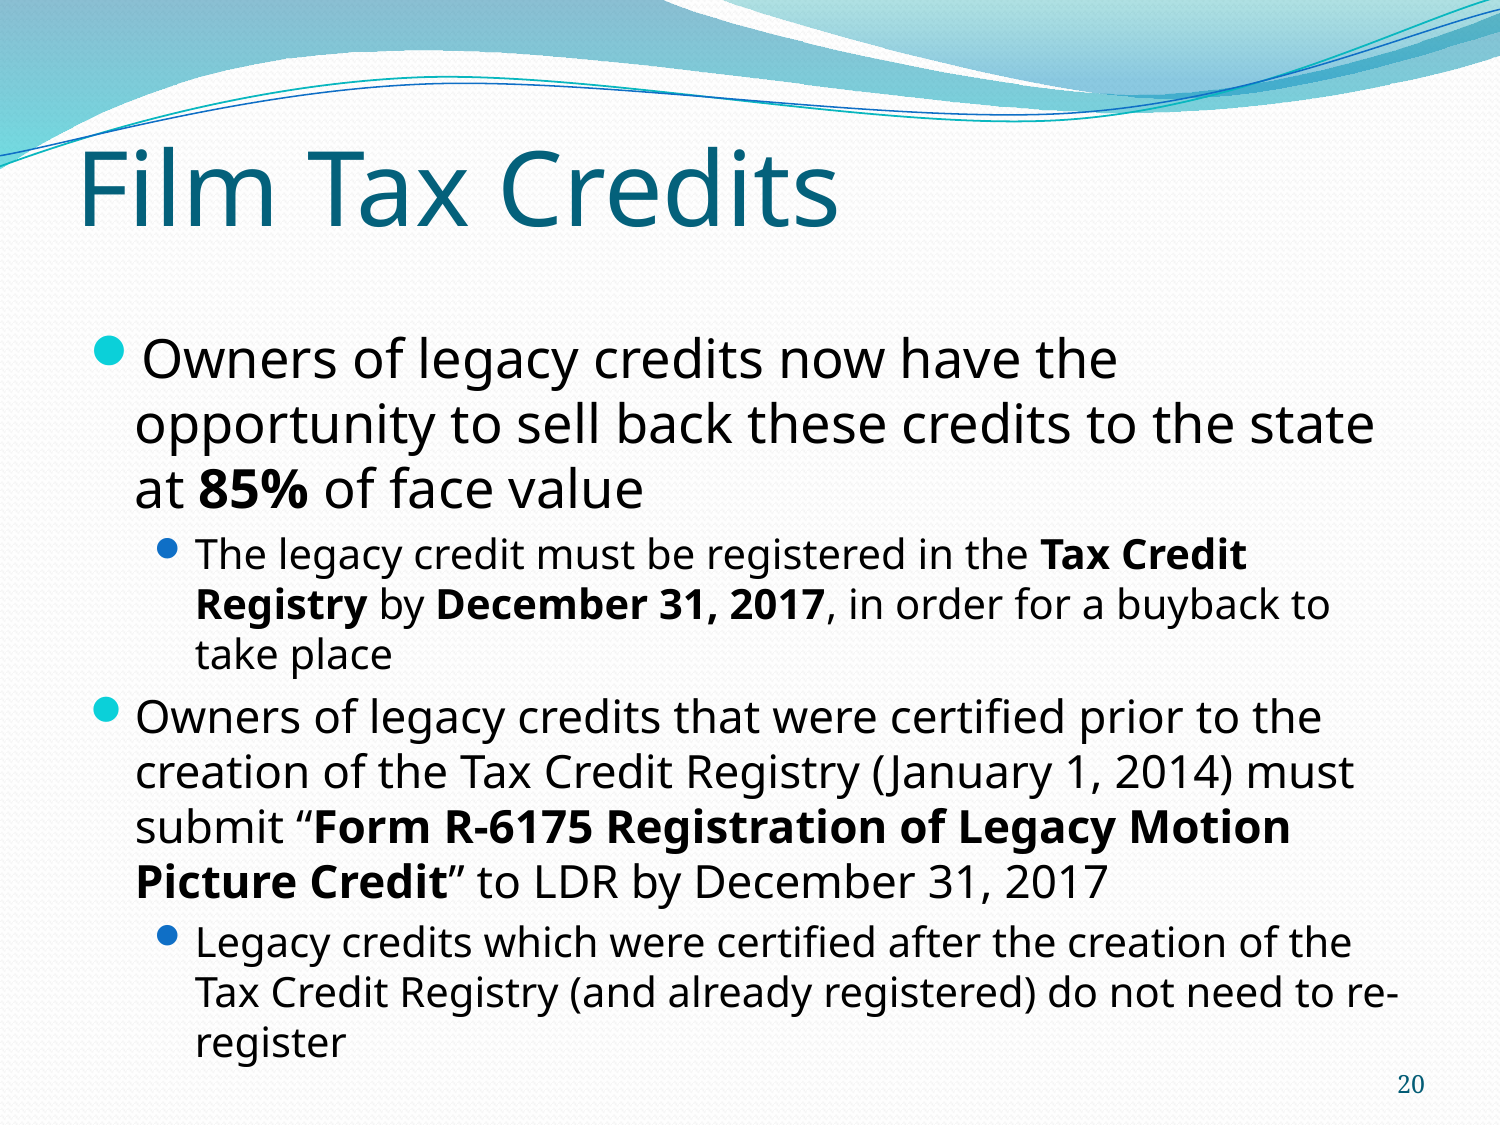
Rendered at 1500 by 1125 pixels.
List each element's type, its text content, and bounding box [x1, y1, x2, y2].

list Owners of legacy credits now have the opportunity to sell back these credits to the state at 85% of face value The legacy credit must be registered in the Tax Credit Registry by December 31, 2017, in order for a buyback to take place Owners of legacy credits that were certified prior to the creation of the Tax Credit Registry (January 1, 2014) must submit “Form R-6175 Registration of Legacy Motion Picture Credit” to LDR by December 31, 2017 Legacy credits which were certified after the creation of the Tax Credit Registry (and already registered) do not need to re-register [75, 317, 1425, 1038]
slide_number 20 [1299, 1042, 1425, 1103]
title Film Tax Credits [75, 60, 1425, 248]
